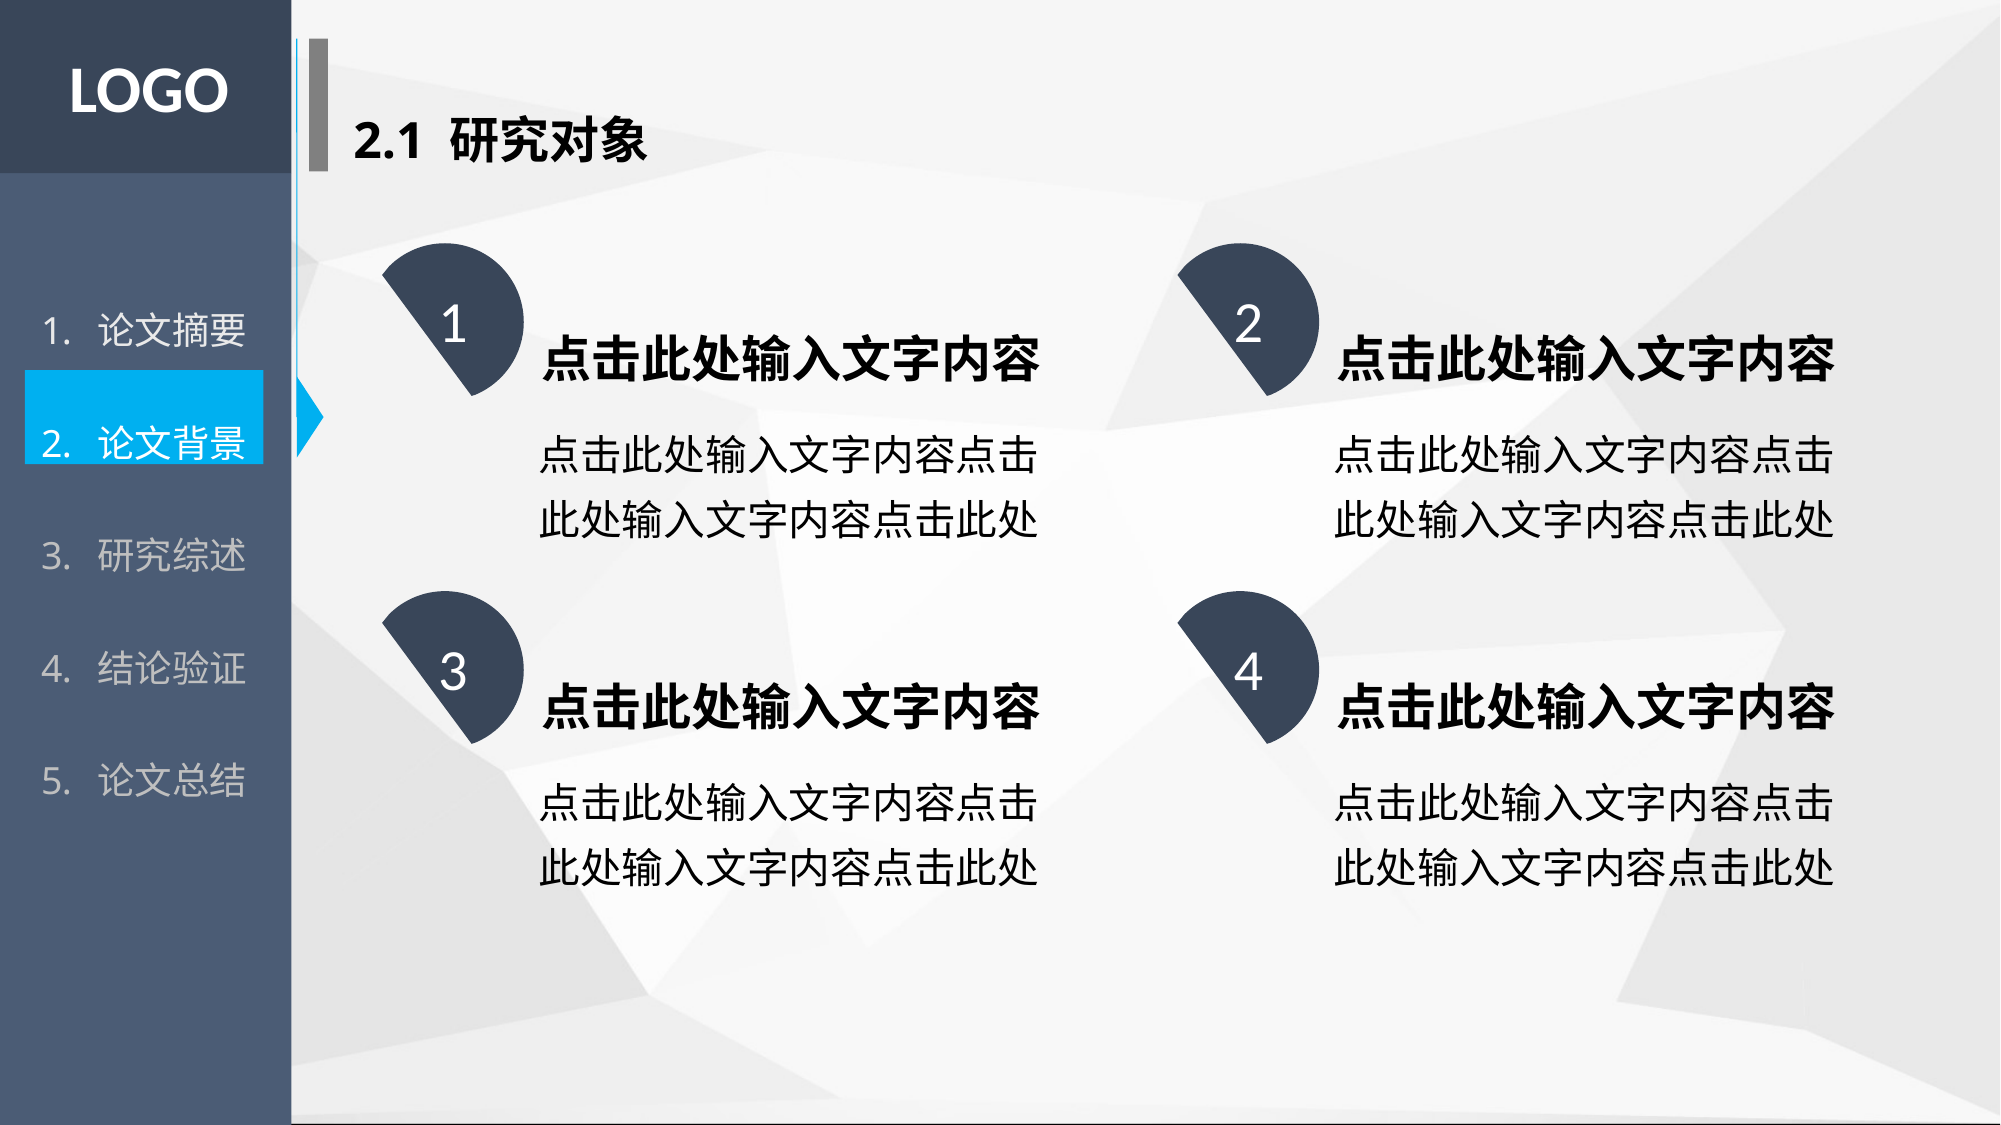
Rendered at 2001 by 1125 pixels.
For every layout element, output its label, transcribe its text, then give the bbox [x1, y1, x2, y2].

text_box 点击此处输入文字内容 [1321, 320, 1852, 395]
text_box 点击此处输入文字内容点击此处输入文字内容点击此处 [1319, 743, 1855, 910]
picture [292, 0, 2001, 1125]
text_box 点击此处输入文字内容点击此处输入文字内容点击此处 [523, 743, 1059, 910]
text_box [24, 370, 324, 465]
text_box 点击此处输入文字内容 [526, 667, 1057, 743]
text_box 1 [380, 242, 525, 398]
text_box LOGO [54, 38, 245, 134]
text_box 点击此处输入文字内容点击此处输入文字内容点击此处 [1319, 395, 1855, 562]
text_box 点击此处输入文字内容点击此处输入文字内容点击此处 [523, 395, 1059, 562]
text_box 点击此处输入文字内容 [1321, 667, 1852, 743]
text_box 论文摘要 论文背景 研究综述 结论验证 论文总结 [26, 465, 263, 810]
text_box 论文摘要 论文背景 研究综述 结论验证 论文总结 [26, 232, 263, 370]
text_box 2.1 研究对象 [338, 101, 665, 177]
text_box 3 [380, 590, 525, 746]
text_box 点击此处输入文字内容 [526, 320, 1057, 395]
text_box 2 [1176, 242, 1321, 398]
text_box 4 [1176, 590, 1321, 746]
text_box [308, 38, 329, 172]
